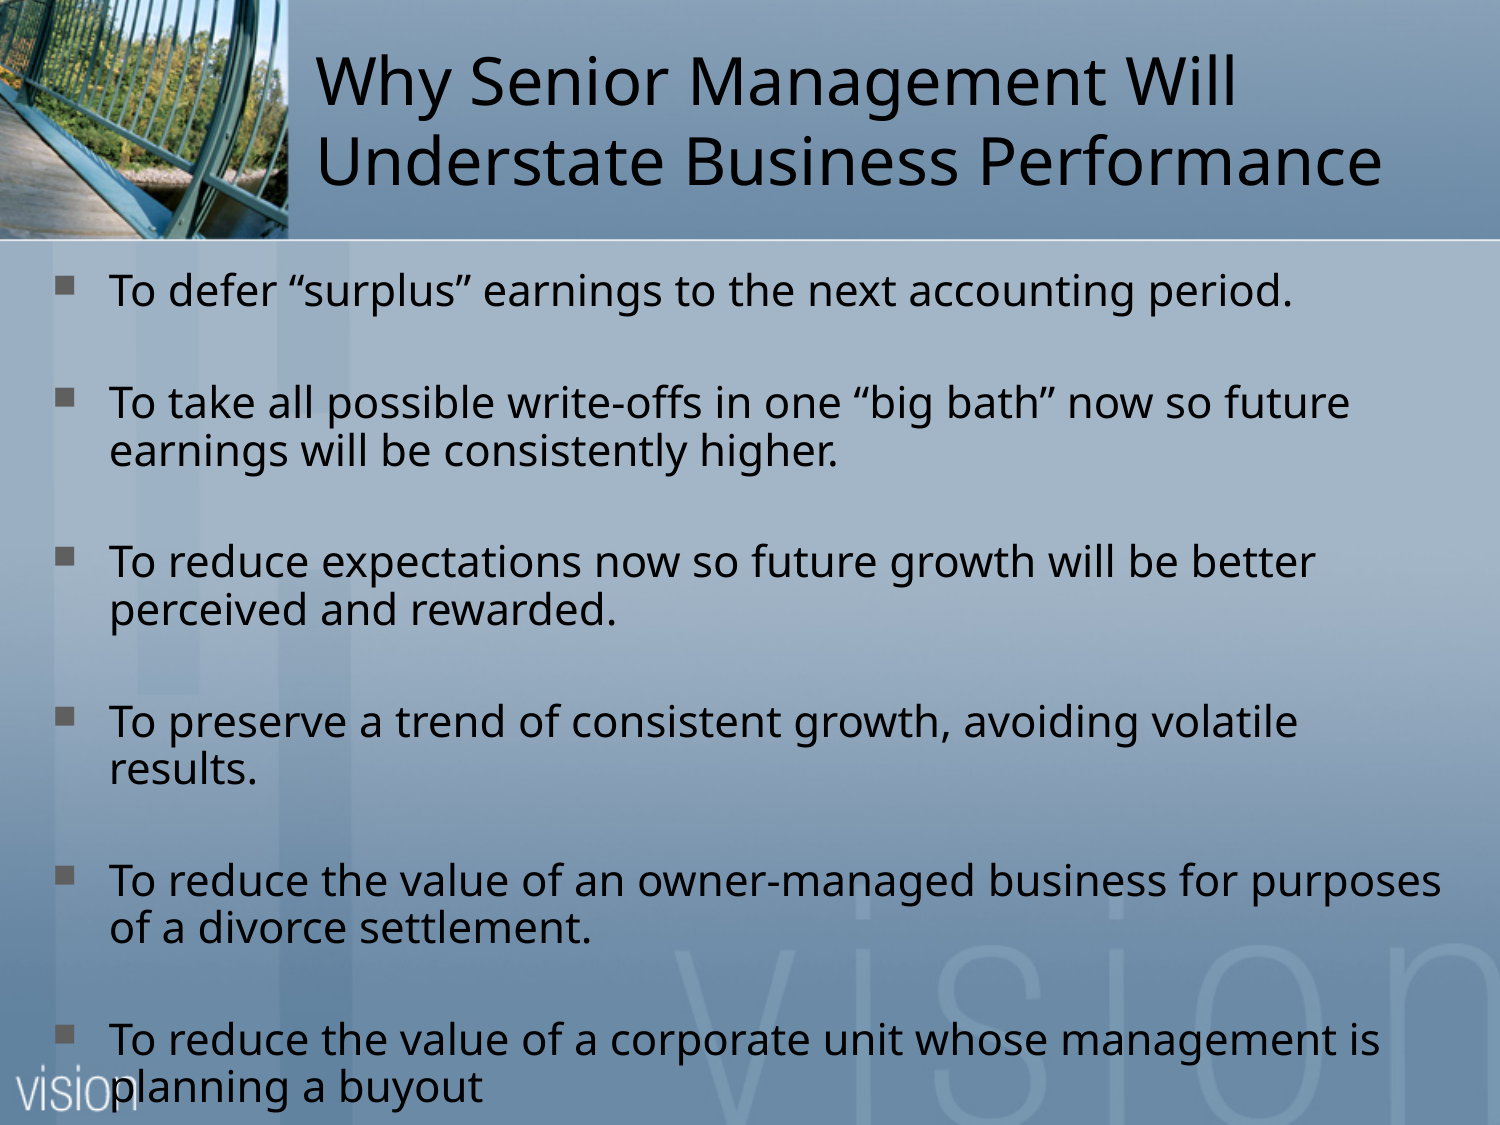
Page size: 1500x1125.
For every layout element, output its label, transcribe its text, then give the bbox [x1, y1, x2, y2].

picture [0, 0, 1500, 1125]
list To defer “surplus” earnings to the next accounting period. To take all possible write-offs in one “big bath” now so future earnings will be consistently higher. To reduce expectations now so future growth will be better perceived and rewarded. To preserve a trend of consistent growth, avoiding volatile results. To reduce the value of an owner-managed business for purposes of a divorce ­settlement. To reduce the value of a corporate unit whose management is planning a buyout [37, 261, 1462, 1095]
title Why Senior Management Will Understate Business Performance [299, 30, 1462, 207]
